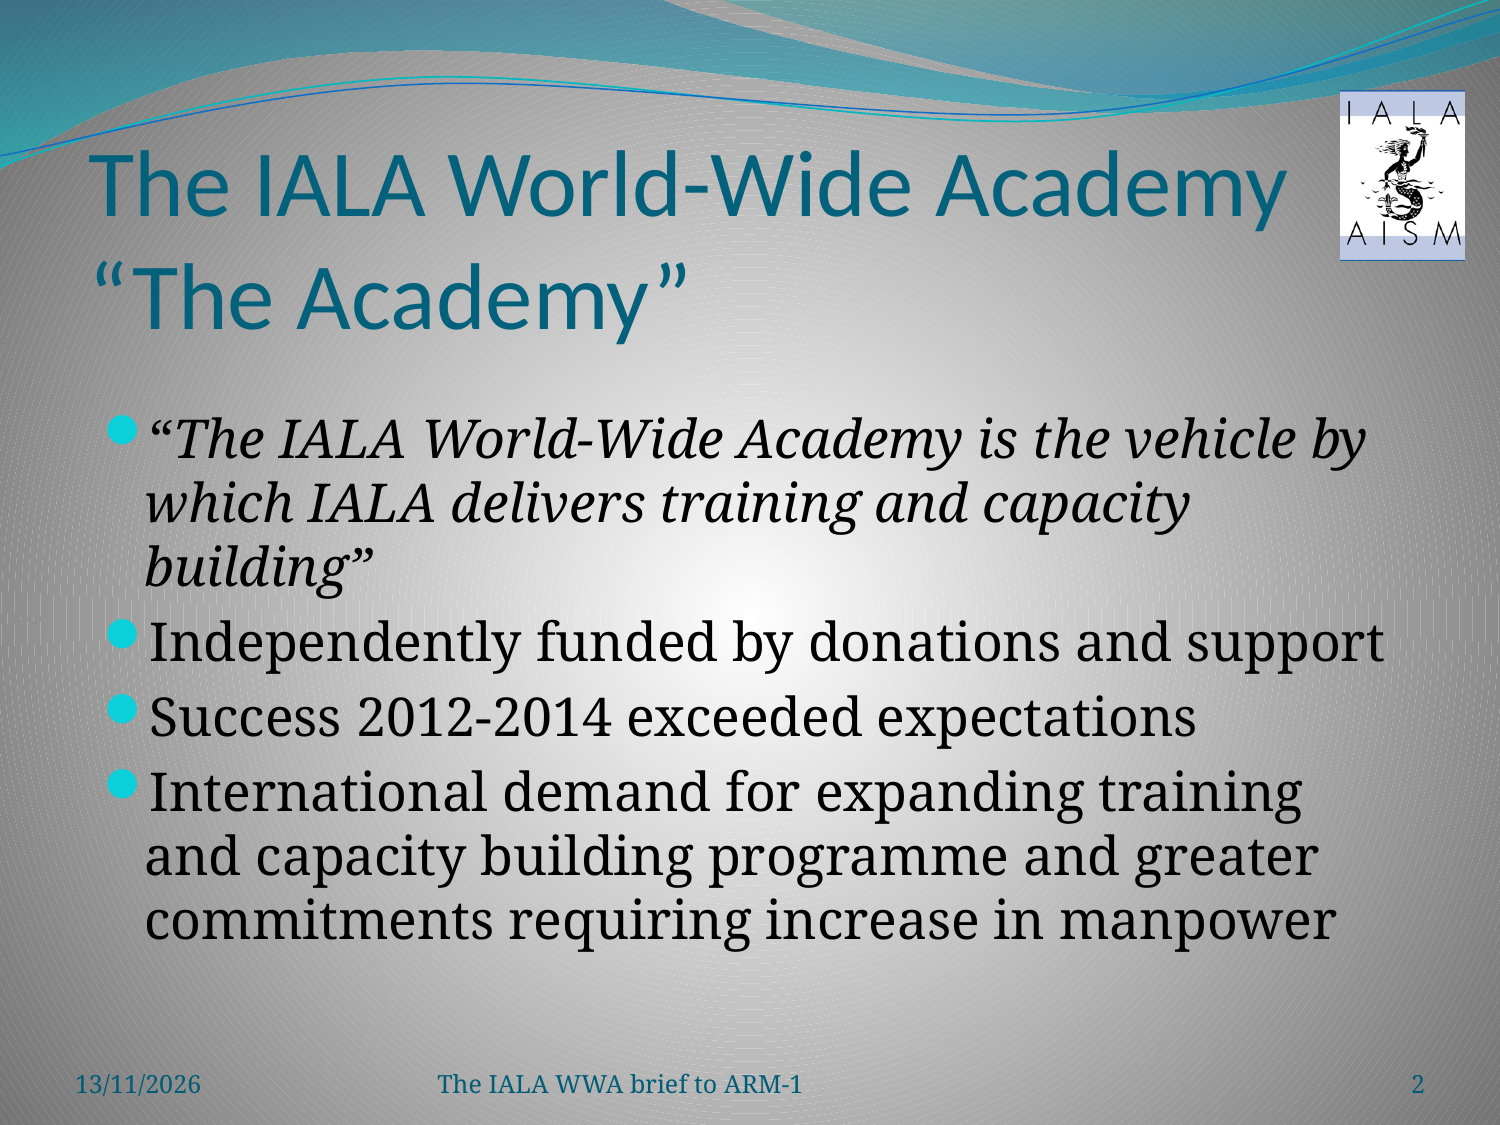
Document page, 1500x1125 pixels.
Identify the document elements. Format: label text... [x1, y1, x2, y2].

slide_number 2 [1299, 1042, 1425, 1103]
title The IALA World-Wide Academy “The Academy” [88, 113, 1408, 349]
list “The IALA World-Wide Academy is the vehicle by which IALA delivers training and capacity building” Independently funded by donations and support Success 2012-2014 exceeded expectations International demand for expanding training and capacity building programme and greater commitments requiring increase in manpower [88, 397, 1408, 1046]
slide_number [75, 1042, 425, 1103]
picture [1340, 90, 1465, 261]
footer The IALA WWA brief to ARM-1 [437, 1042, 988, 1103]
